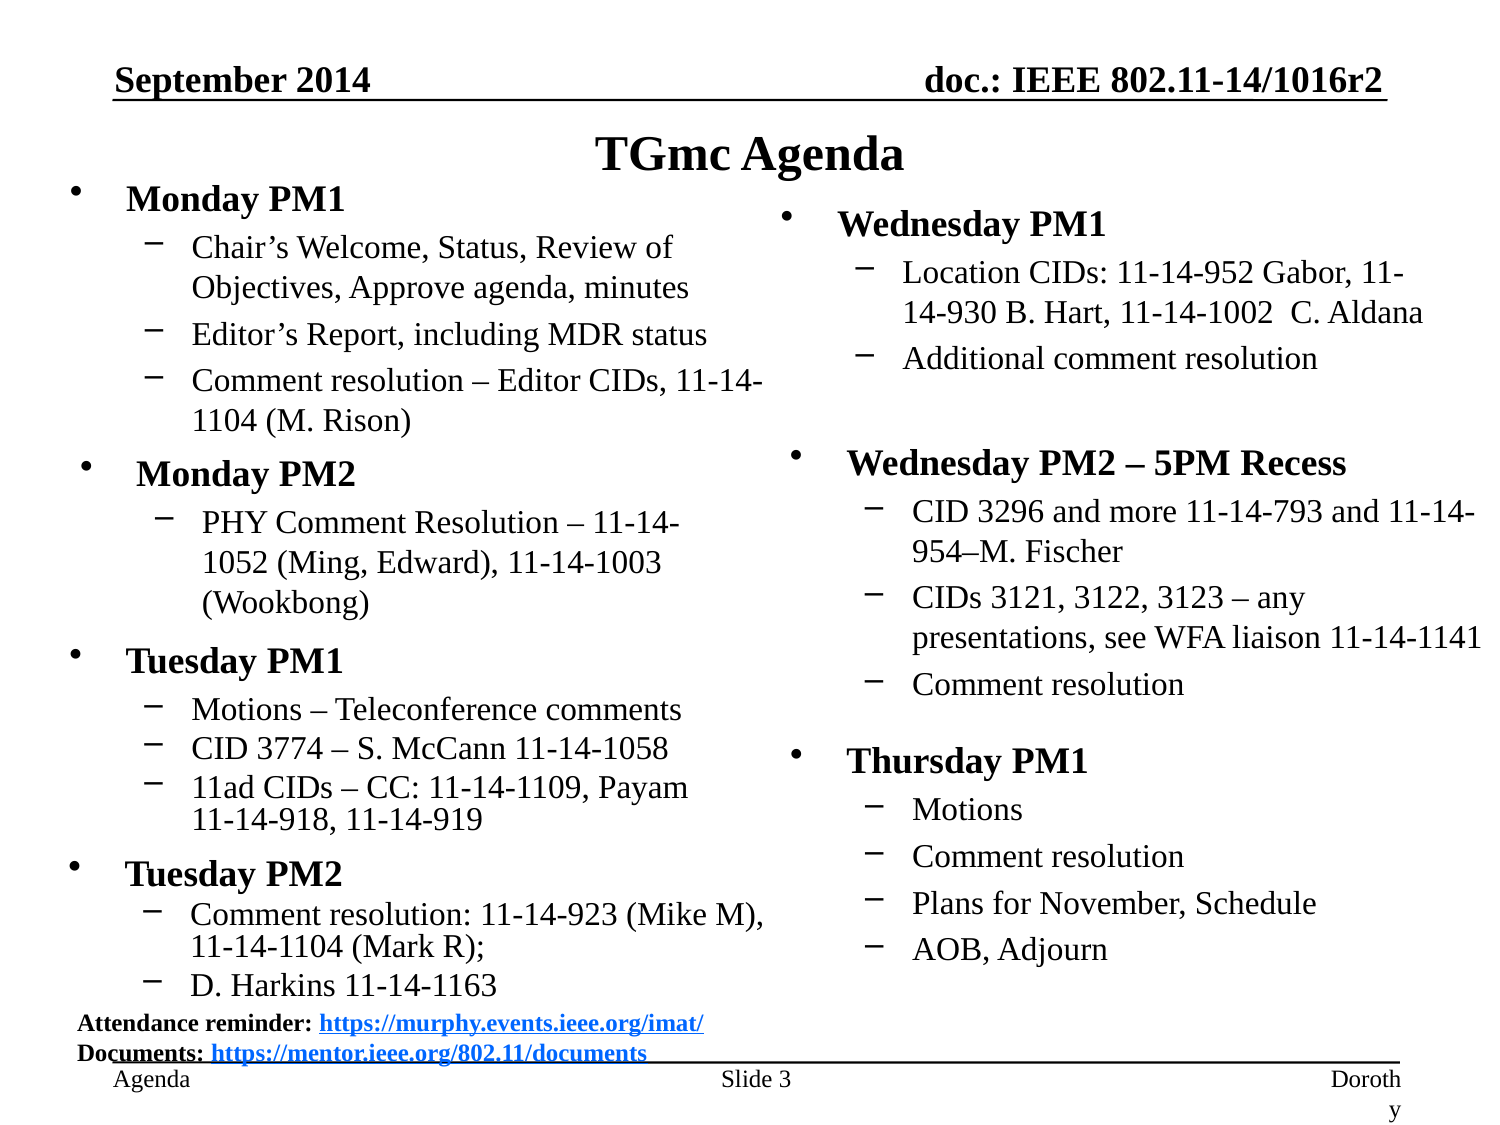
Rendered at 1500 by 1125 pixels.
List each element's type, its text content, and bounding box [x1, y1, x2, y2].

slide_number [114, 54, 425, 100]
text_box Attendance reminder: https://murphy.events.ieee.org/imat/ Documents: https://mentor.ieee.org/802.11/documents [62, 1010, 1425, 1074]
text_box Wednesday PM2 – 5PM Recess CID 3296 and more 11-14-793 and 11-14-954–M. Fischer CIDs 3121, 3122, 3123 – any presentations, see WFA liaison 11-14-1141 Comment resolution [774, 439, 1500, 664]
text_box Tuesday PM2 Comment resolution: 11-14-923 (Mike M), 11-14-1104 (Mark R); D. Harkins 11-14-1163 [53, 849, 775, 1010]
footer Dorothy Stanley, Aruba Networks [1325, 1074, 1402, 1093]
text_box Monday PM2 PHY Comment Resolution – 11-14-1052 (Ming, Edward), 11-14-1003 (Wookbong) [65, 450, 761, 674]
title TGmc Agenda [112, 112, 1388, 188]
slide_number Slide 3 [712, 1074, 800, 1093]
text_box Monday PM1 Chair’s Welcome, Status, Review of Objectives, Approve agenda, minutes Editor’s Report, including MDR status Comment resolution – Editor CIDs, 11-14-1104 (M. Rison) [54, 174, 800, 506]
text_box Tuesday PM1 Motions – Teleconference comments CID 3774 – S. McCann 11-14-1058 11ad CIDs – CC: 11-14-1109, Payam 11-14-918, 11-14-919 [54, 637, 750, 891]
text_box Thursday PM1 Motions Comment resolution Plans for November, Schedule AOB, Adjourn [775, 737, 1500, 1038]
text_box Wednesday PM1 Location CIDs: 11-14-952 Gabor, 11-14-930 B. Hart, 11-14-1002 C. Aldana Additional comment resolution [765, 199, 1455, 413]
